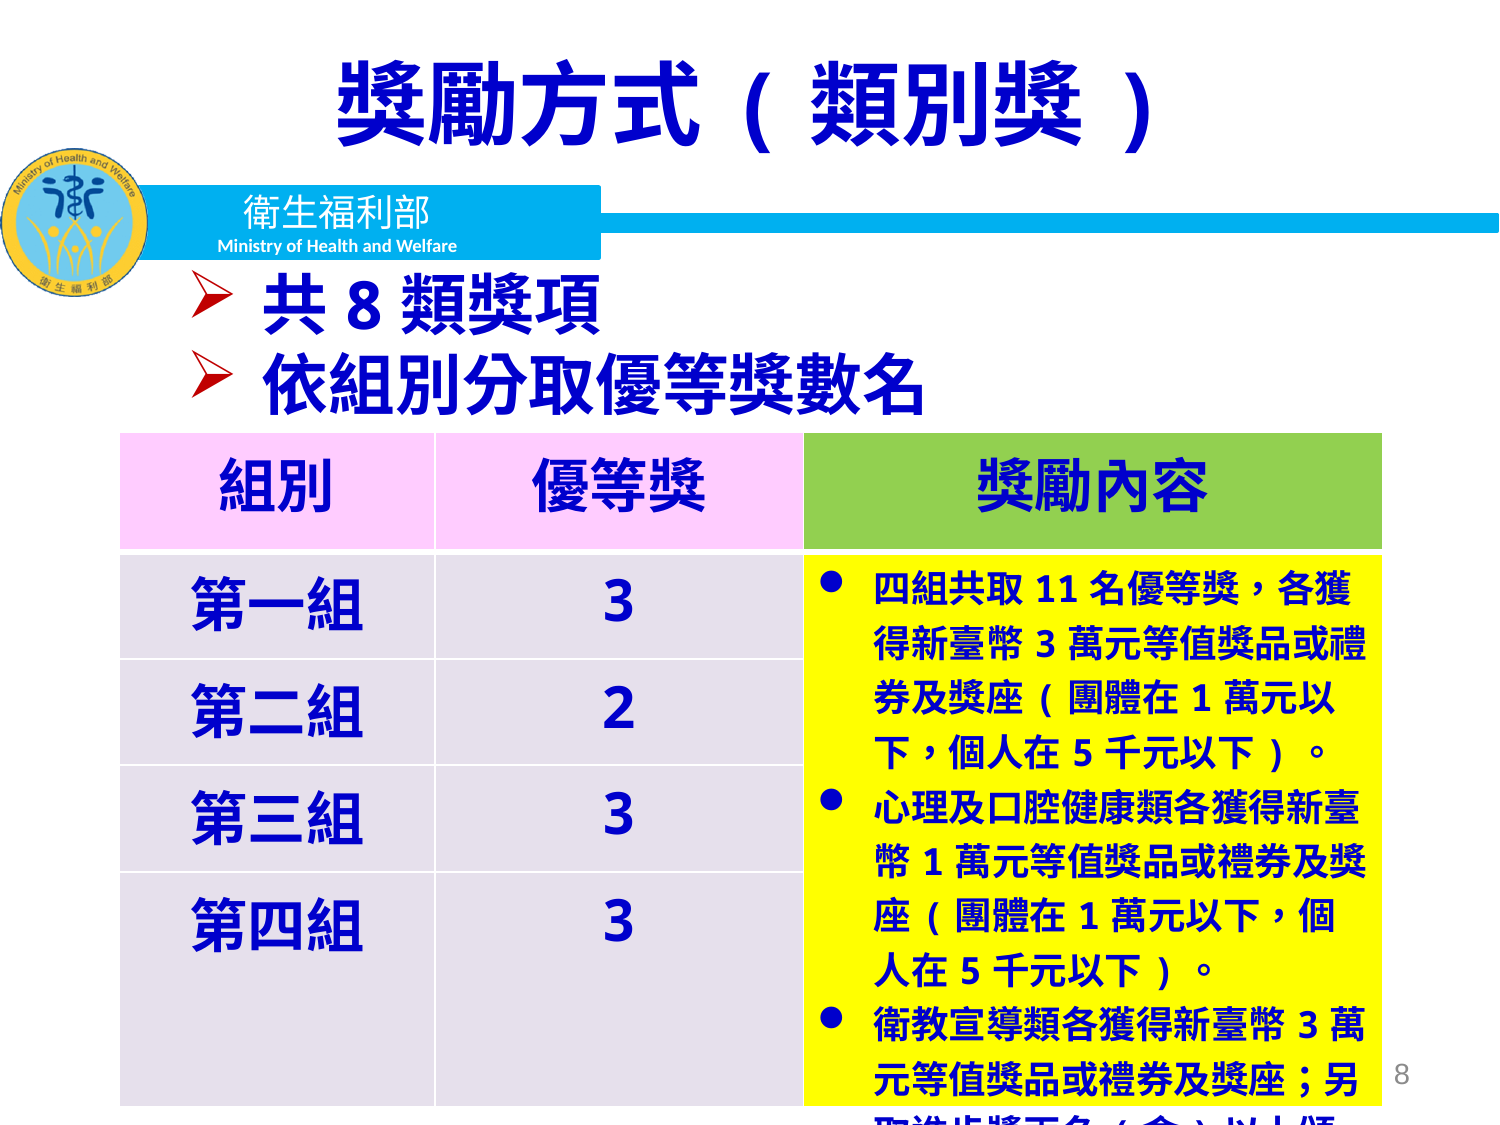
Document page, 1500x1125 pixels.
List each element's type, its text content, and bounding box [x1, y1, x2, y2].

picture [0, 148, 147, 297]
table_cell 四組共取11名優等獎，各獲得新臺幣3萬元等值獎品或禮券及獎座(團體在1萬元以下，個人在5千元以下)。 心理及口腔健康類各獲得新臺幣1萬元等值獎品或禮券及獎座(團體在1萬元以下，個人在5千元以下)。 衛教宣導類各獲得新臺幣3萬元等值獎品或禮券及獎座；另取進步獎兩名(含)以上頒發進步獎獎狀乙紙。 [804, 555, 1382, 1106]
table_header 獎勵內容 [804, 433, 1382, 549]
text_box 共8類獎項 依組別分取優等獎數名 [97, 255, 1466, 430]
slide_number 8 [1384, 1042, 1425, 1103]
table_header 組別 [120, 433, 434, 549]
table_cell 第一組 [120, 555, 434, 658]
table_cell 第三組 [120, 766, 434, 871]
table_cell 3 [436, 873, 803, 1106]
table_cell 第二組 [120, 660, 434, 764]
table_cell 3 [436, 555, 803, 658]
table_cell 3 [436, 766, 803, 871]
table_header 優等獎 [436, 433, 803, 549]
table_cell 第四組 [120, 873, 434, 1106]
text_box 獎勵方式(類別獎) [75, 4, 1426, 192]
table_cell 2 [436, 660, 803, 764]
